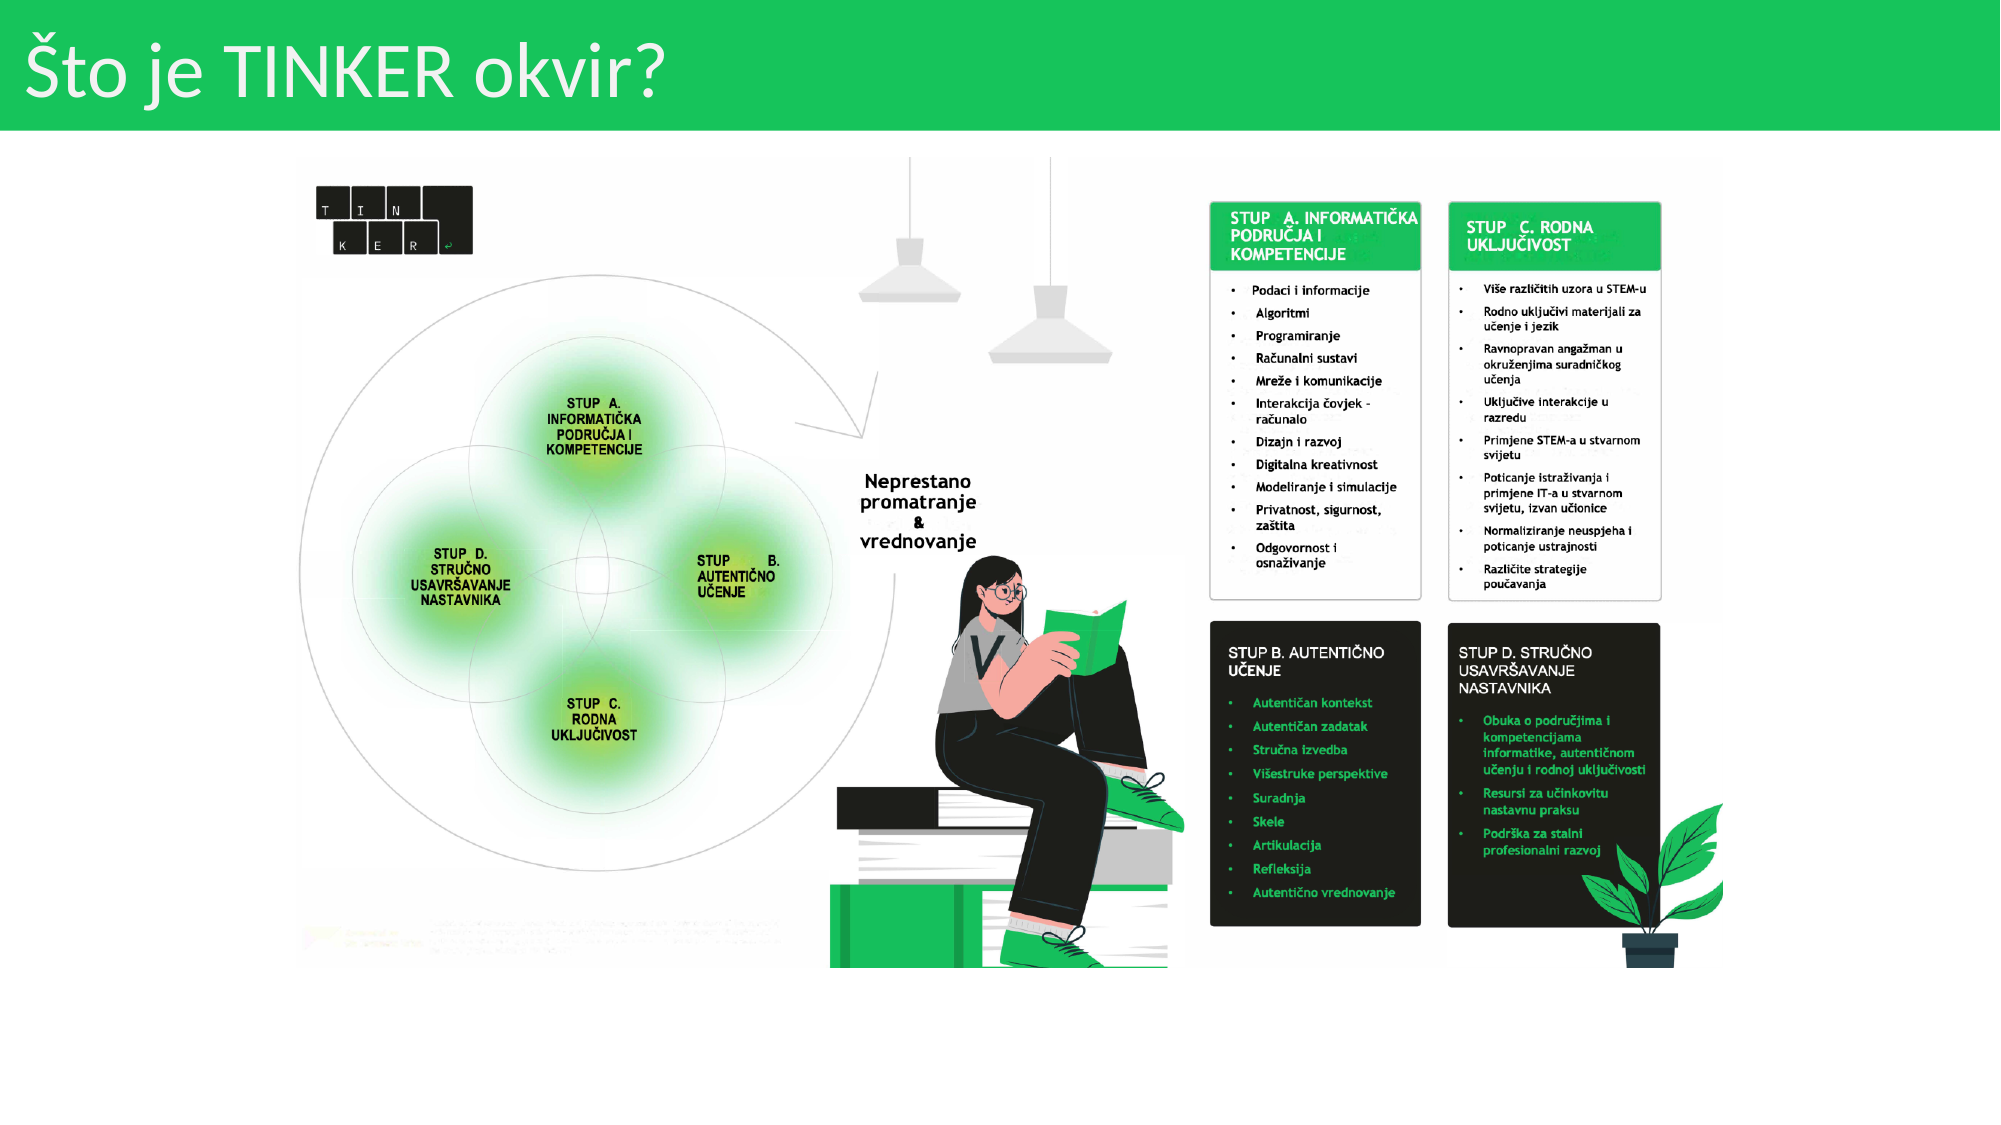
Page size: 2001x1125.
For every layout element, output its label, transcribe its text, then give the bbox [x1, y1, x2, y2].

picture [277, 157, 1723, 968]
title Što je TINKER okvir? [16, 13, 1976, 131]
